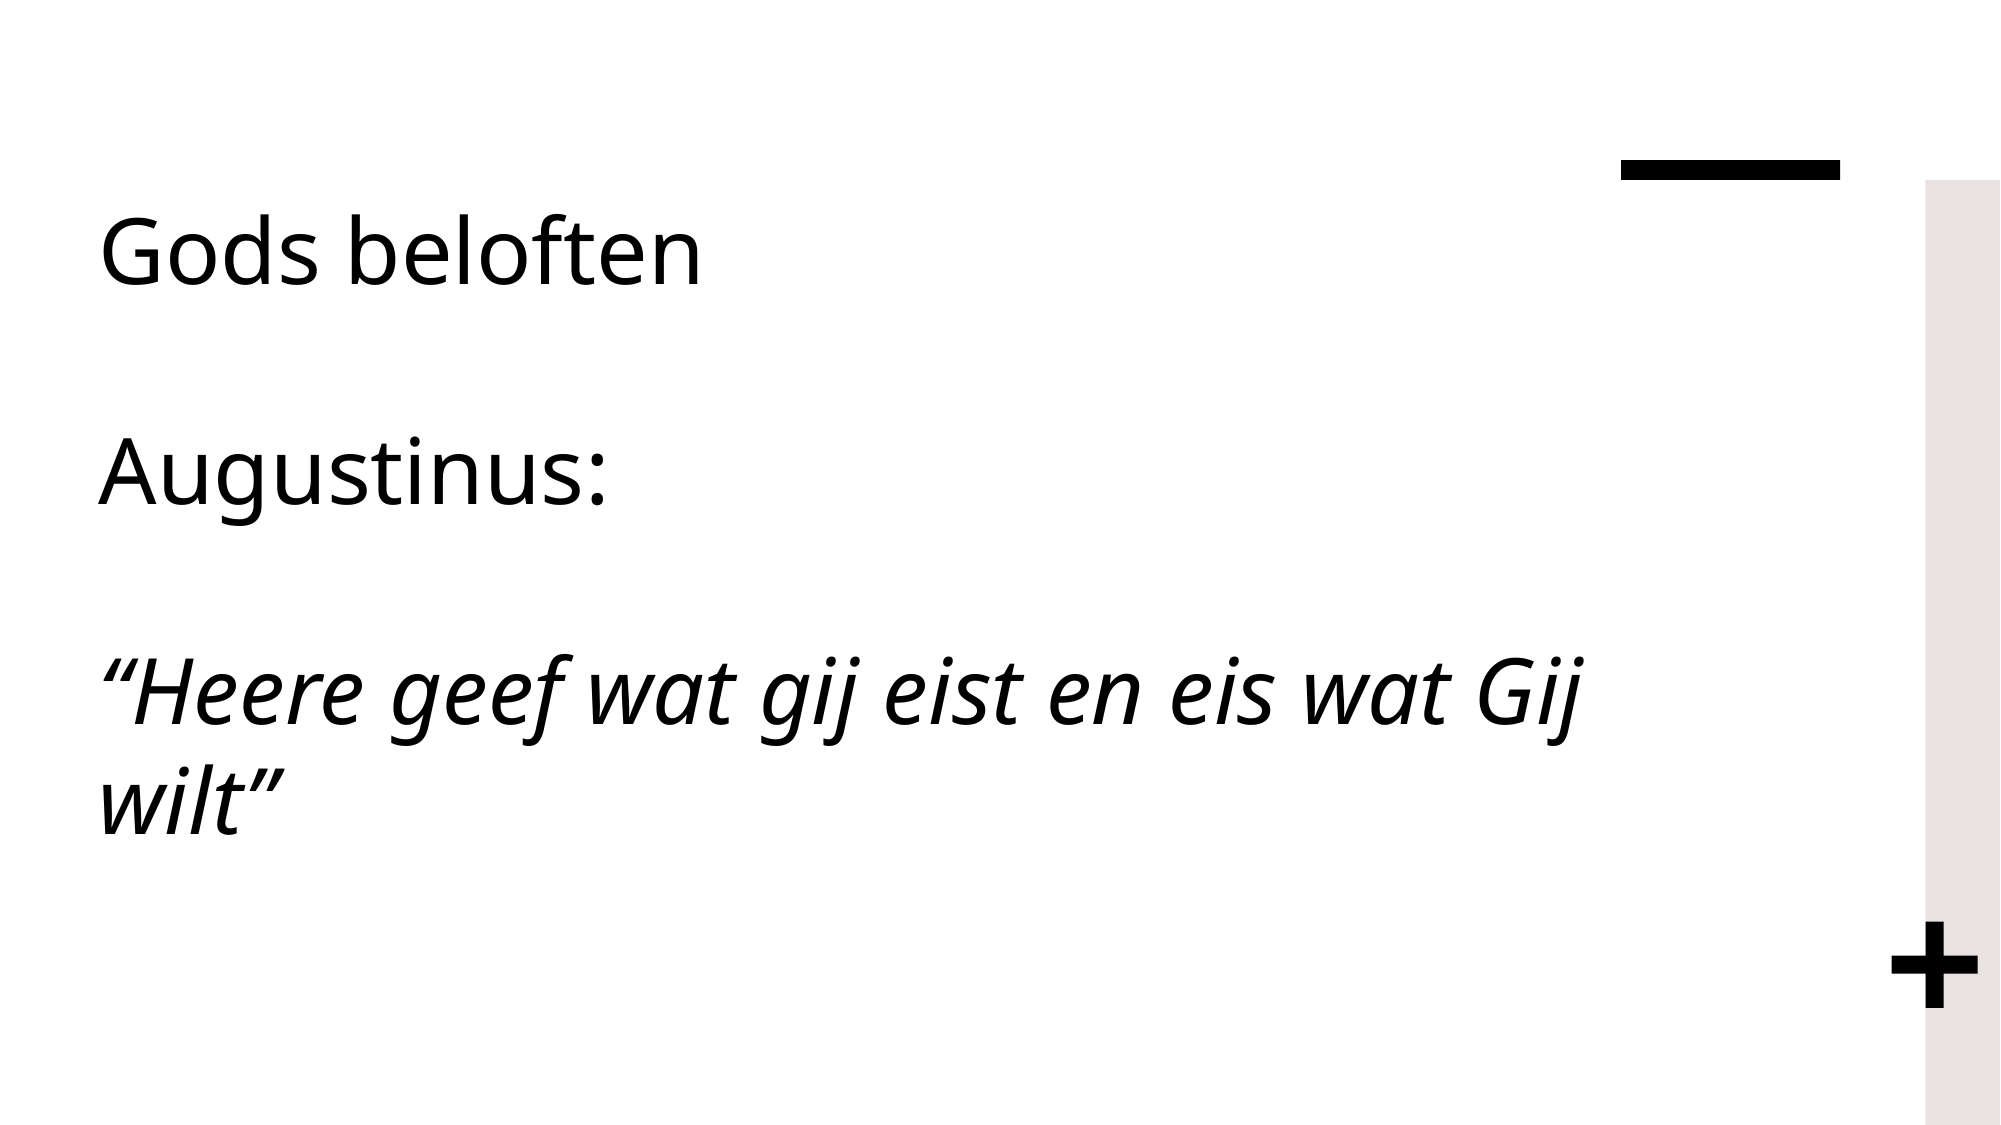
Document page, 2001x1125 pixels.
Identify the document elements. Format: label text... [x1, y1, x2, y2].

title Gods beloften Augustinus: “Heere geef wat gij eist en eis wat Gij wilt” [83, 185, 1770, 927]
